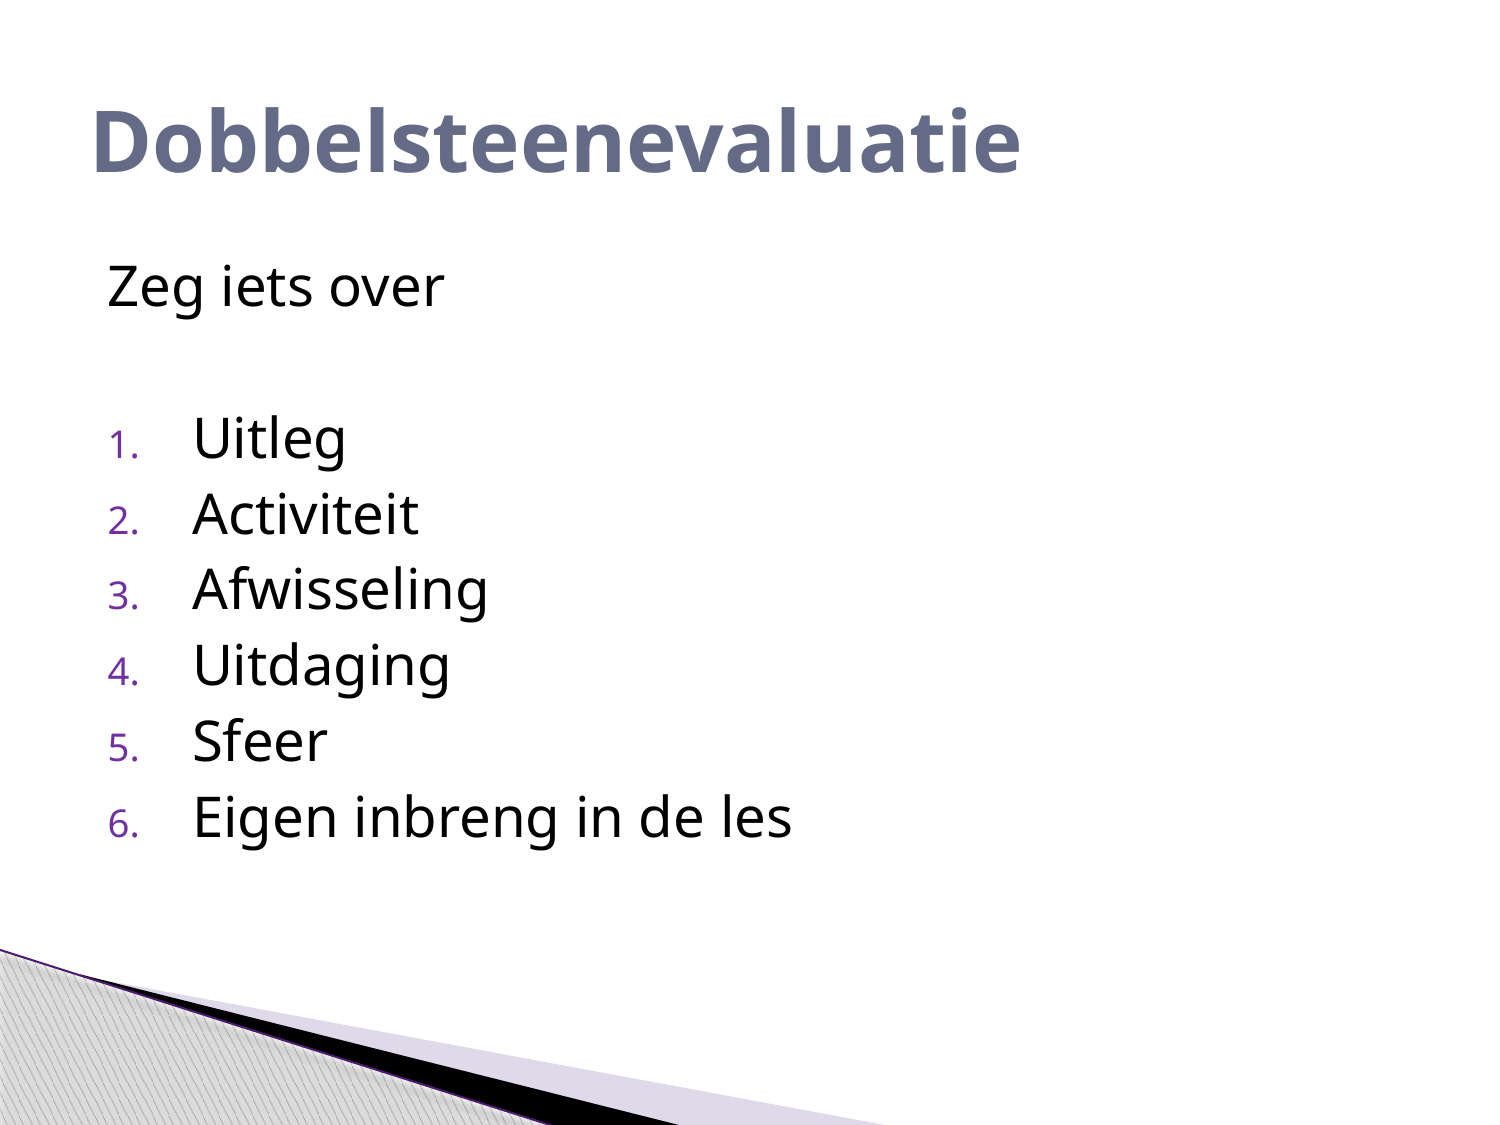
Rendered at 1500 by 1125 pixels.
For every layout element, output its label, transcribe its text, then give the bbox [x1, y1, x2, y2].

title Dobbelsteenevaluatie [75, 45, 1425, 233]
list Zeg iets over Uitleg Activiteit Afwisseling Uitdaging Sfeer Eigen inbreng in de les [75, 243, 1425, 986]
